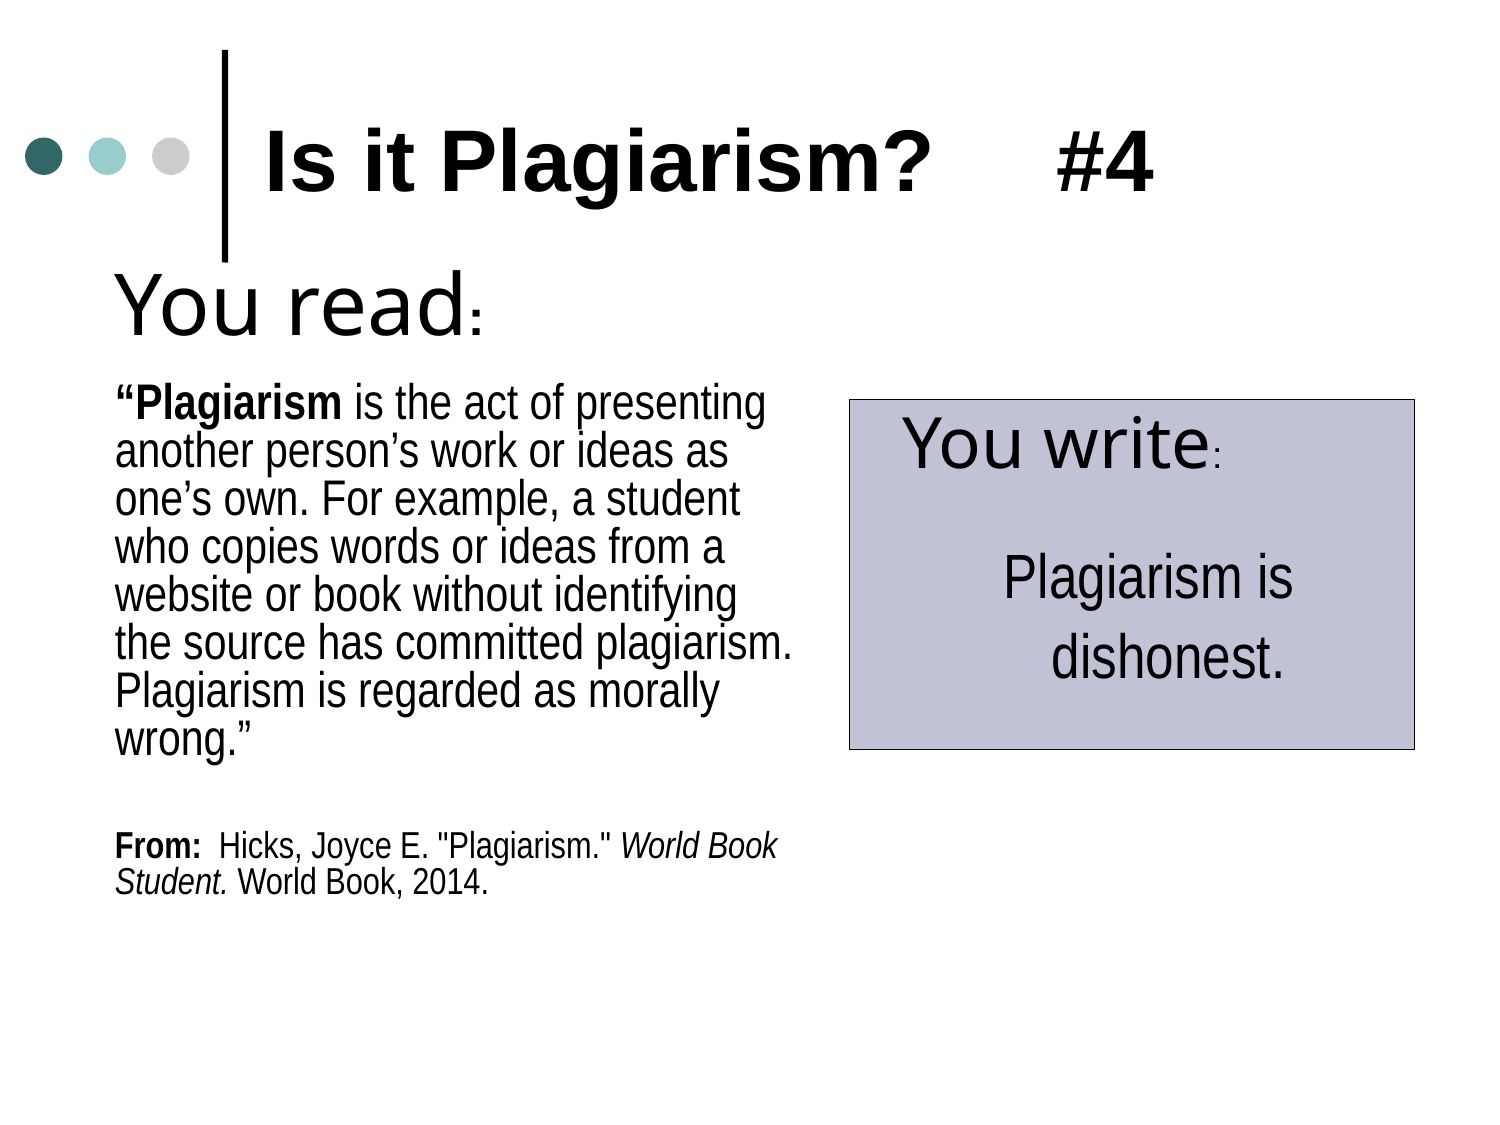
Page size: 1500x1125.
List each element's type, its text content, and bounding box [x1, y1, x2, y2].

list You write: Plagiarism is dishonest. [849, 399, 1415, 750]
title Is it Plagiarism? #4 [249, 31, 1438, 282]
list You read: “Plagiarism is the act of presenting another person’s work or ideas as one’s own. For example, a student who copies words or ideas from a website or book without identifying the source has committed plagiarism. Plagiarism is regarded as morally wrong.” From: Hicks, Joyce E. "Plagiarism." World Book Student. World Book, 2014. [99, 262, 815, 1088]
